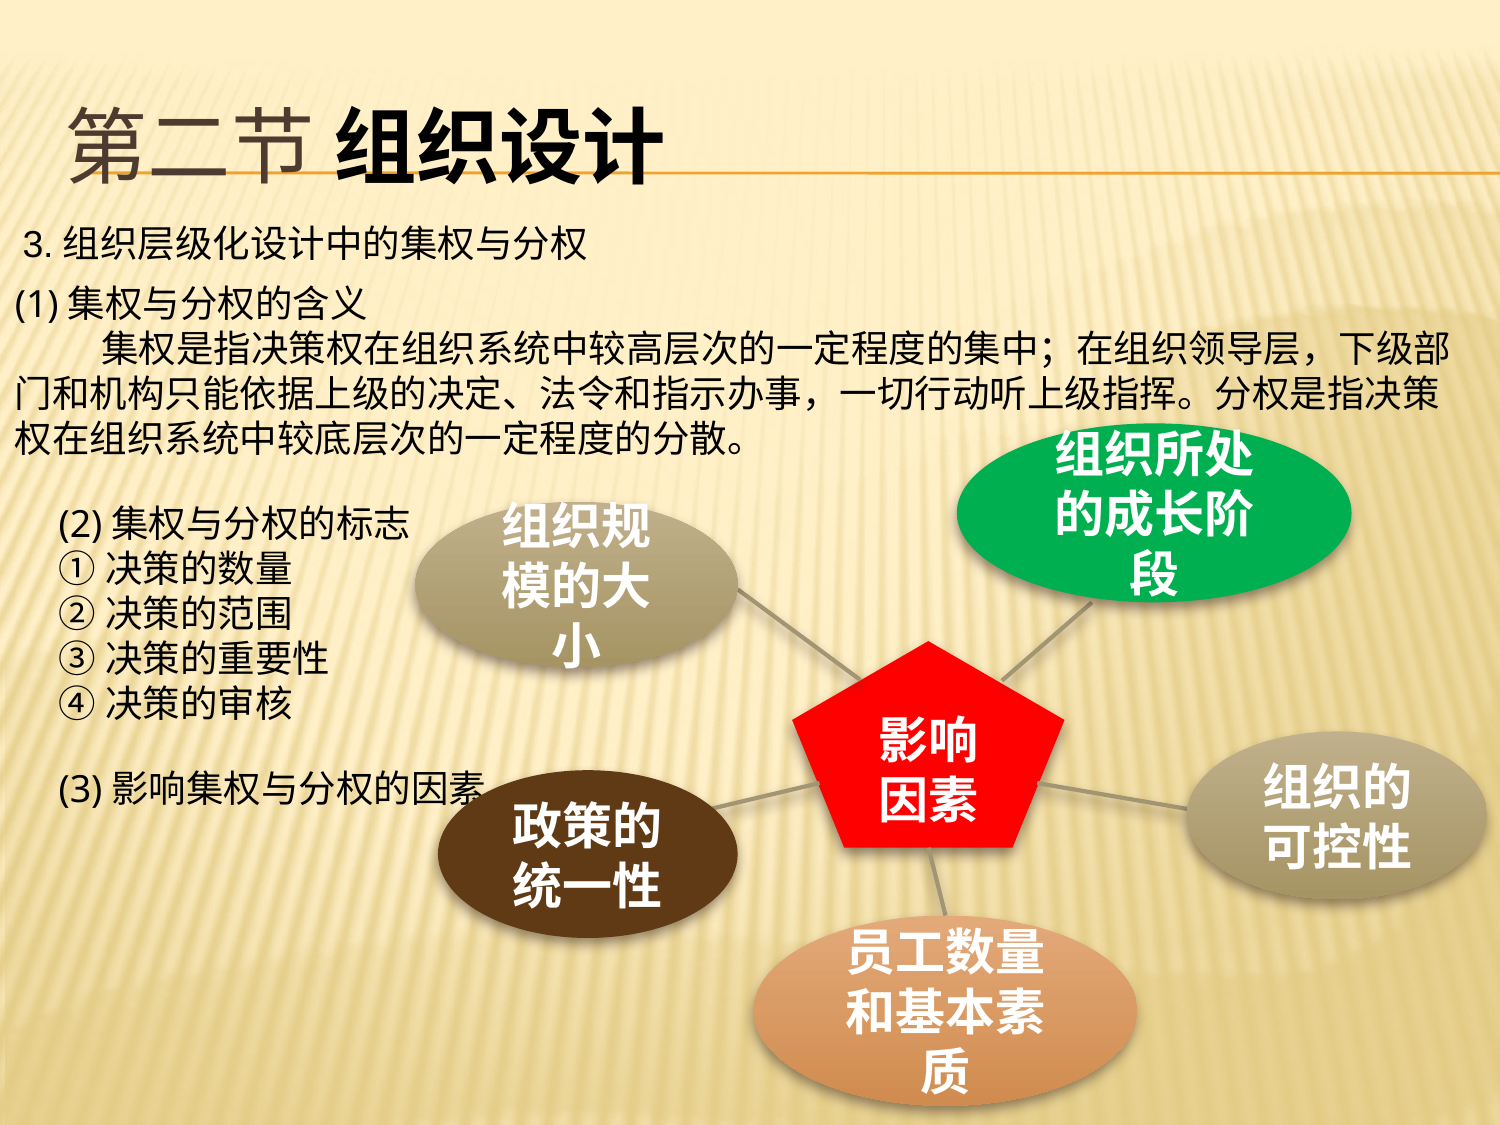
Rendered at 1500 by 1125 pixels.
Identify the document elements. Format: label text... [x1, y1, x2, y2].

text_box (1)集权与分权的含义 集权是指决策权在组织系统中较高层次的一定程度的集中；在组织领导层，下级部门和机构只能依据上级的决定、法令和指示办事，一切行动听上级指挥。分权是指决策权在组织系统中较底层次的一定程度的分散。 (2)集权与分权的标志 ①决策的数量 ②决策的范围 ③决策的重要性 ④决策的审核 (3)影响集权与分权的因素 [0, 272, 1475, 863]
text_box 3.组织层级化设计中的集权与分权 [0, 212, 899, 272]
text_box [415, 423, 1488, 1106]
title 第二节 组织设计 [50, 75, 1475, 213]
